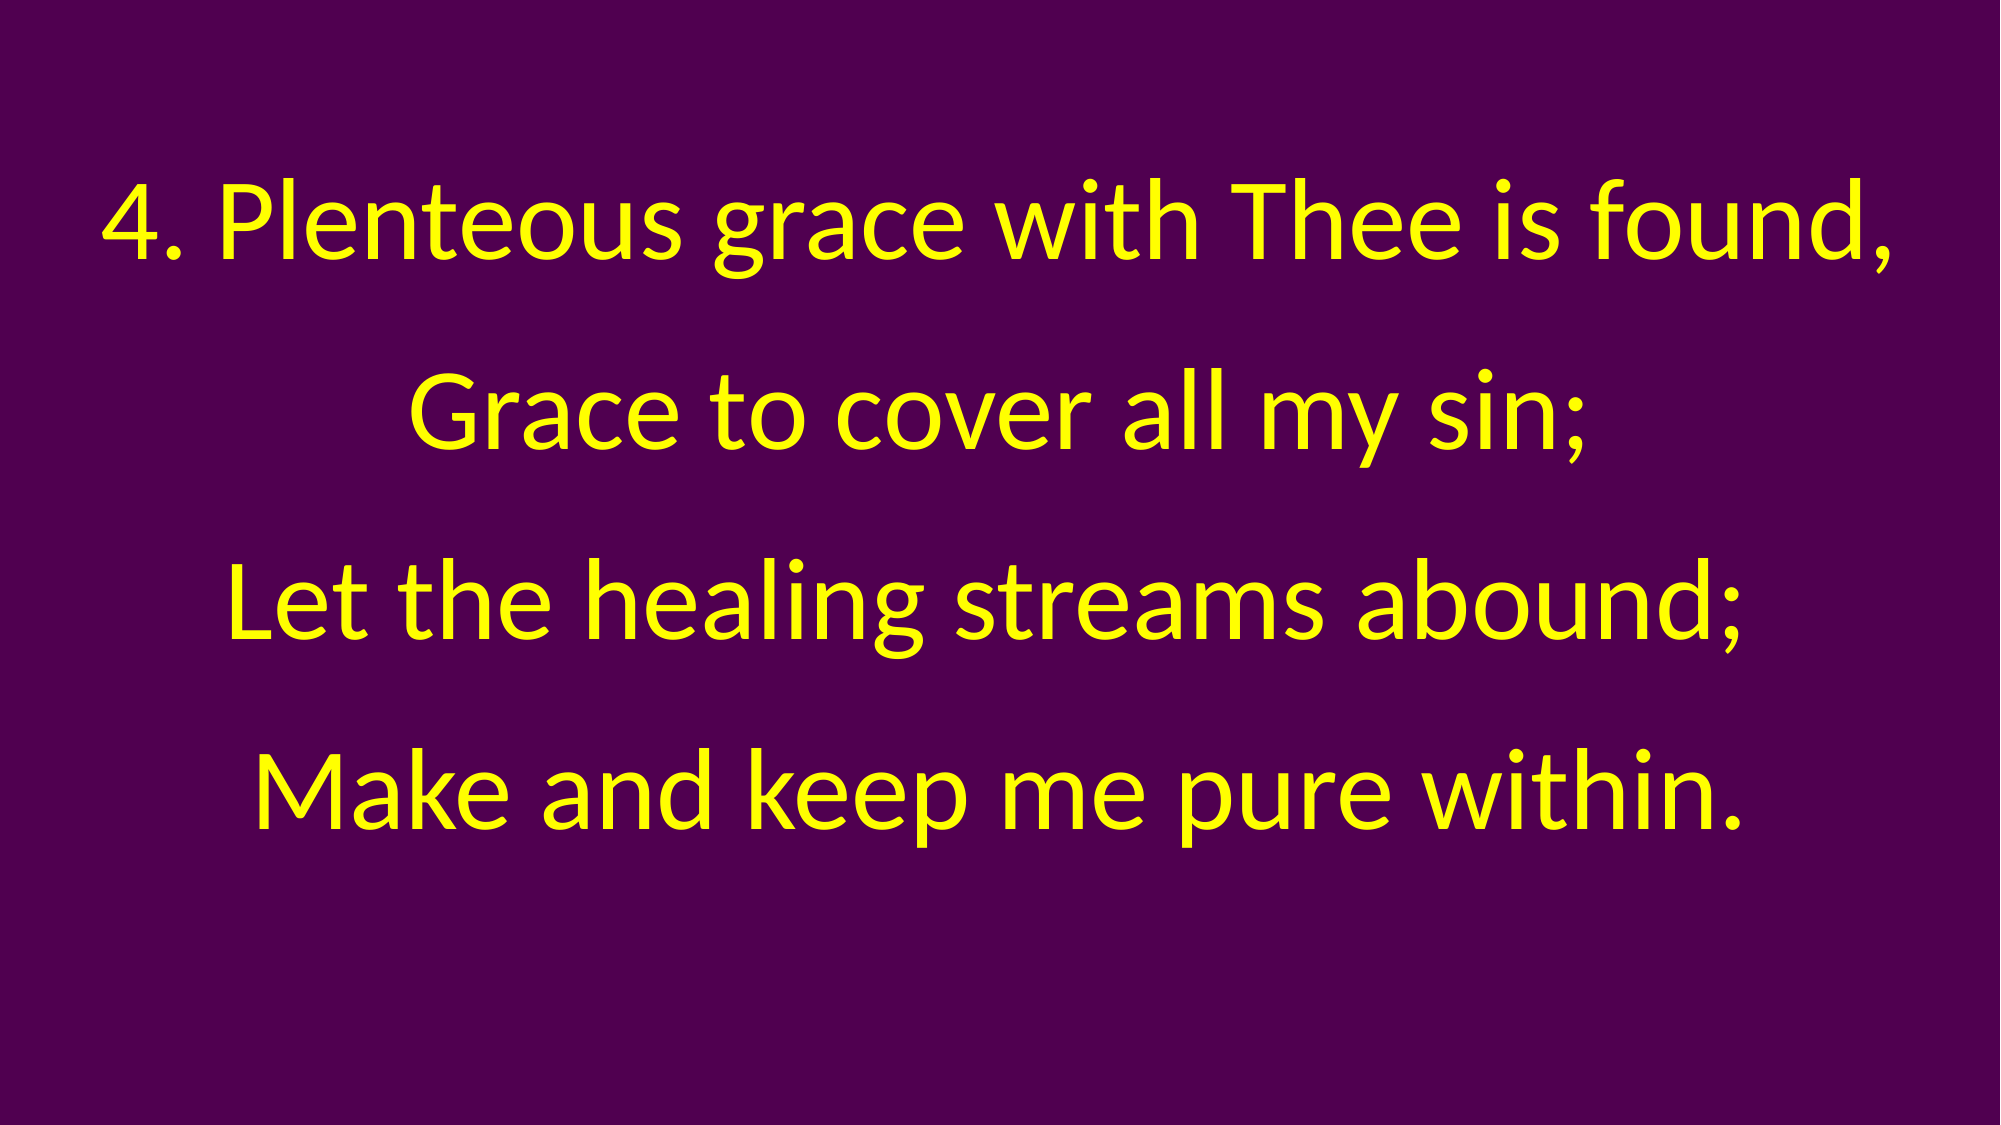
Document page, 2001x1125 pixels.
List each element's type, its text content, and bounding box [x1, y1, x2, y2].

text_box 4. Plenteous grace with Thee is found, Grace to cover all my sin; Let the healing streams abound; Make and keep me pure within. [0, 135, 2000, 861]
